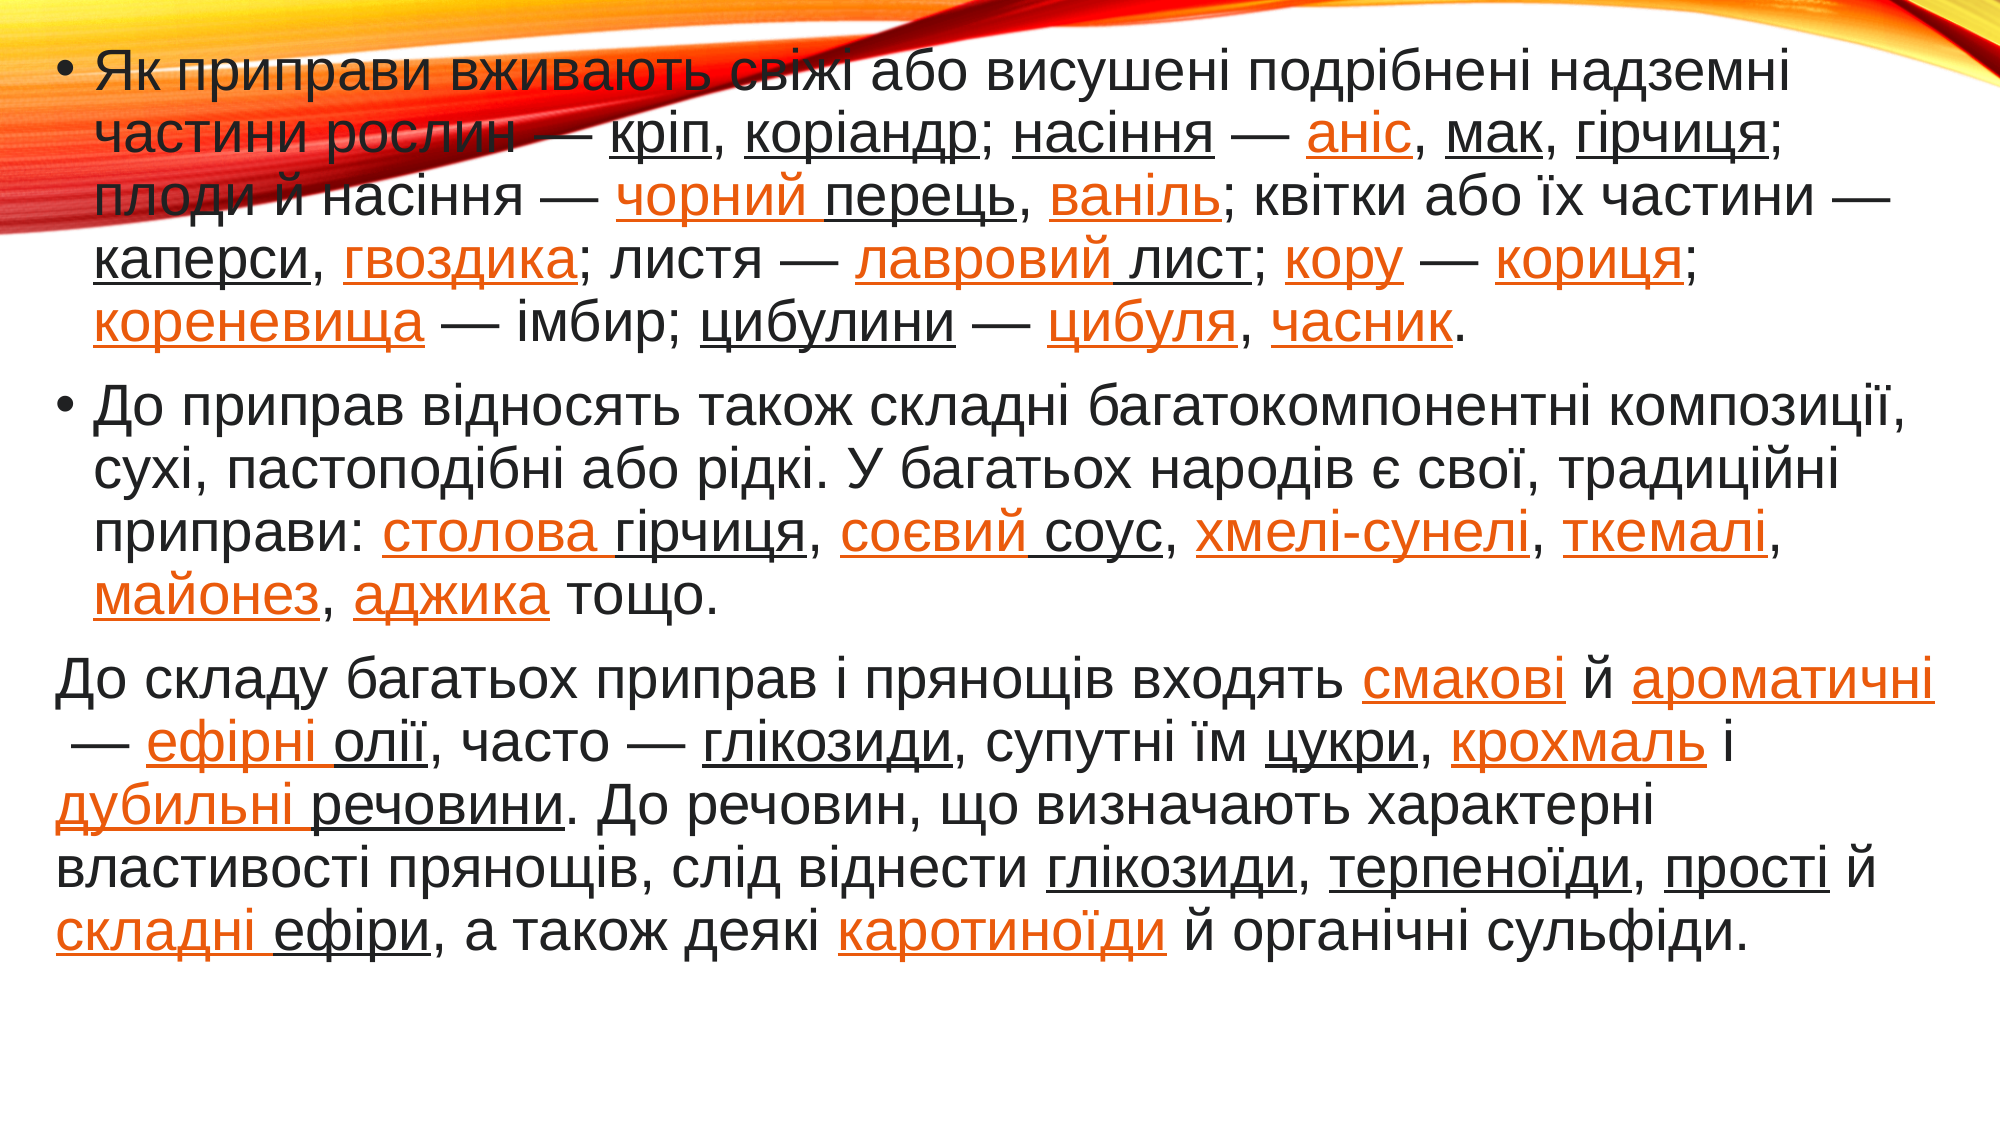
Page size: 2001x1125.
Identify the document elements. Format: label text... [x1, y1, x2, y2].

picture [0, 0, 2000, 237]
list Як приправи вживають свіжі або висушені подрібнені надземні частини рослин — кріп, коріандр; насіння — аніс, мак, гірчиця; плоди й насіння — чорний перець, ваніль; квітки або їх частини — каперси, гвоздика; листя — лавровий лист; кору — кориця; кореневища — імбир; цибулини — цибуля, часник. До приправ відносять також складні багатокомпонентні композиції, сухі, пастоподібні або рідкі. У багатьох народів є свої, традиційні приправи: столова гірчиця, соєвий соус, хмелі-сунелі, ткемалі, майонез, аджика тощо. До складу багатьох приправ і прянощів входять смакові й ароматичні — ефірні олії, часто — глікозиди, супутні їм цукри, крохмаль і дубильні речовини. До речовин, що визначають характерні властивості прянощів, слід віднести глікозиди, терпеноїди, прості й складні ефіри, а також деякі каротиноїди й органічні сульфіди. [40, 32, 1970, 1087]
